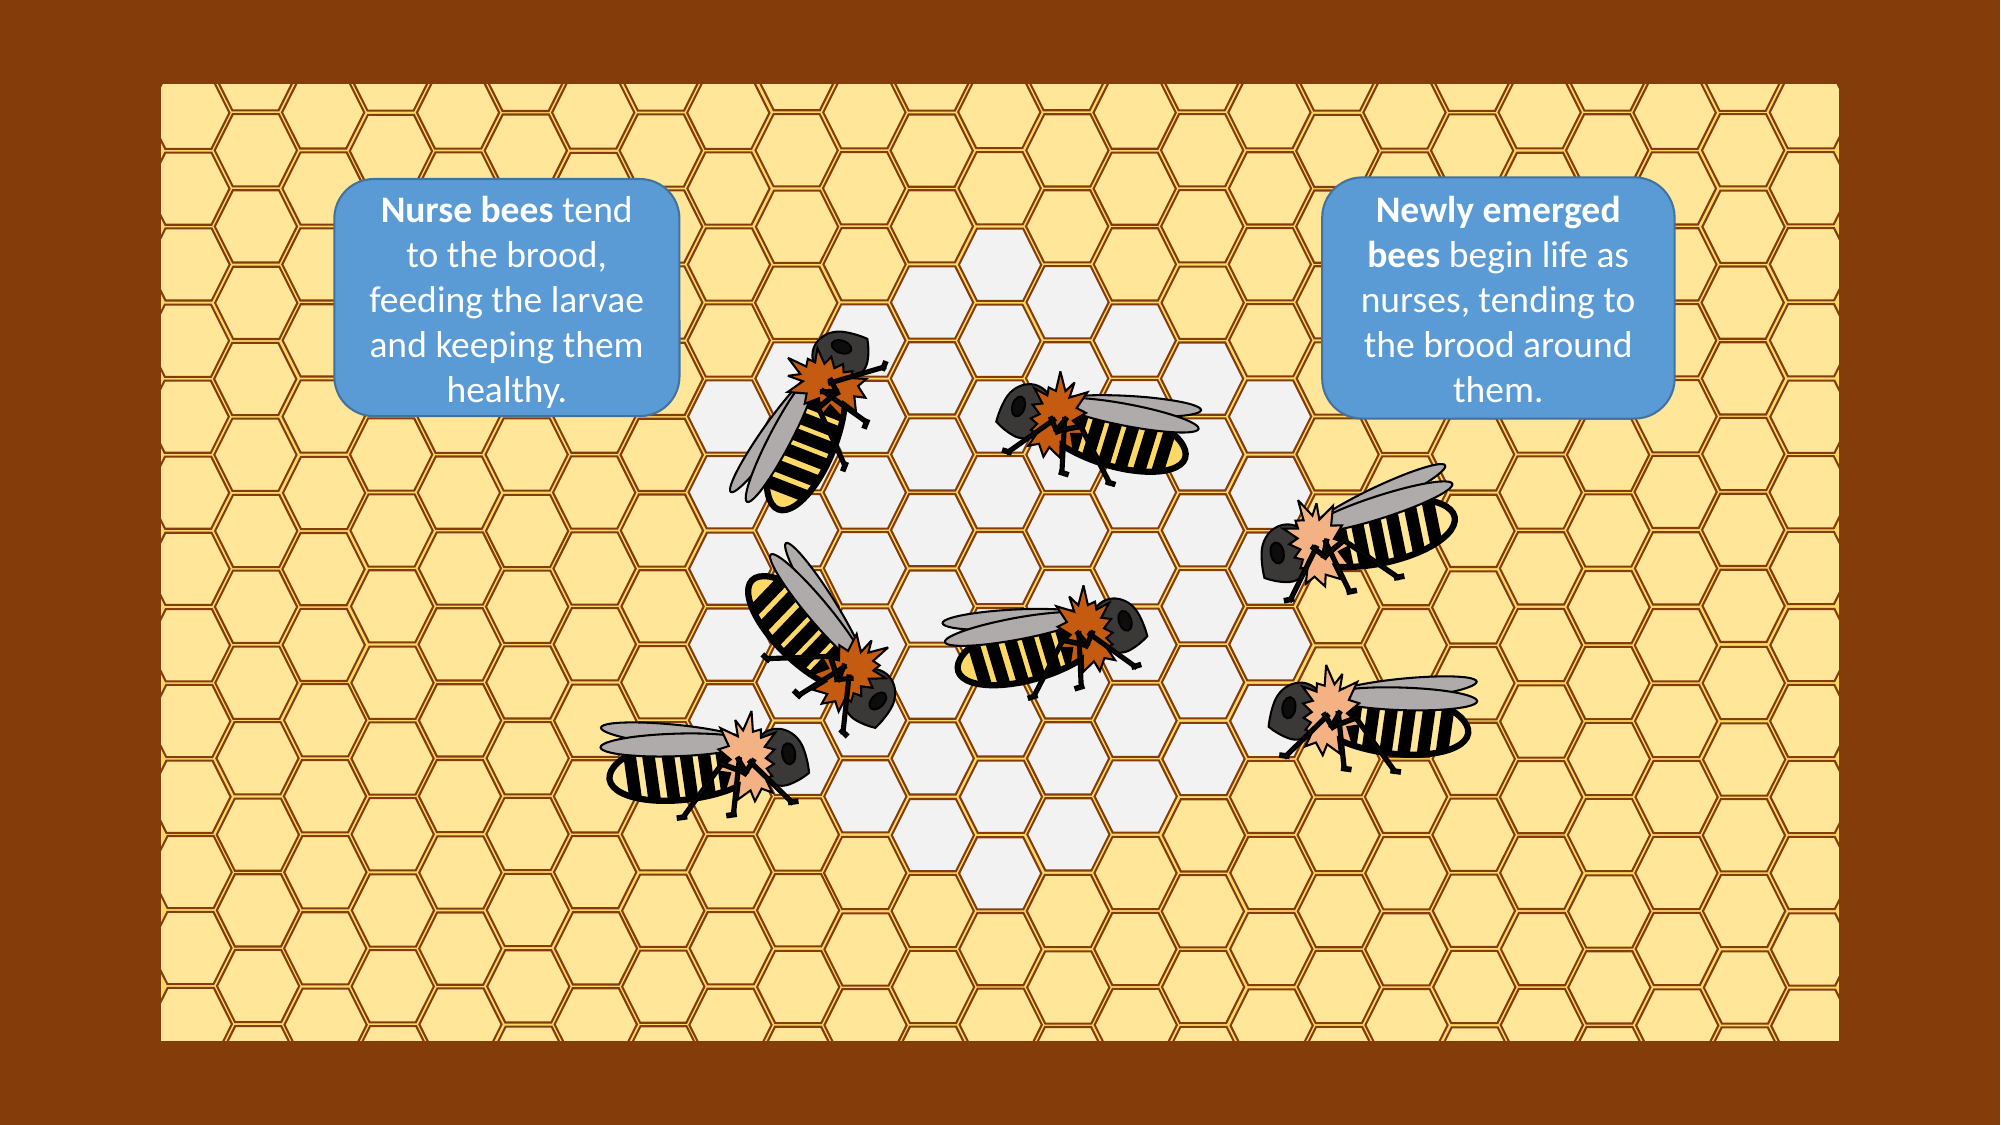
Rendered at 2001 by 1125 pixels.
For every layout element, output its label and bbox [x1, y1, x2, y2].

text_box [0, 0, 2000, 1125]
text_box [717, 328, 1193, 489]
text_box [604, 489, 1474, 824]
